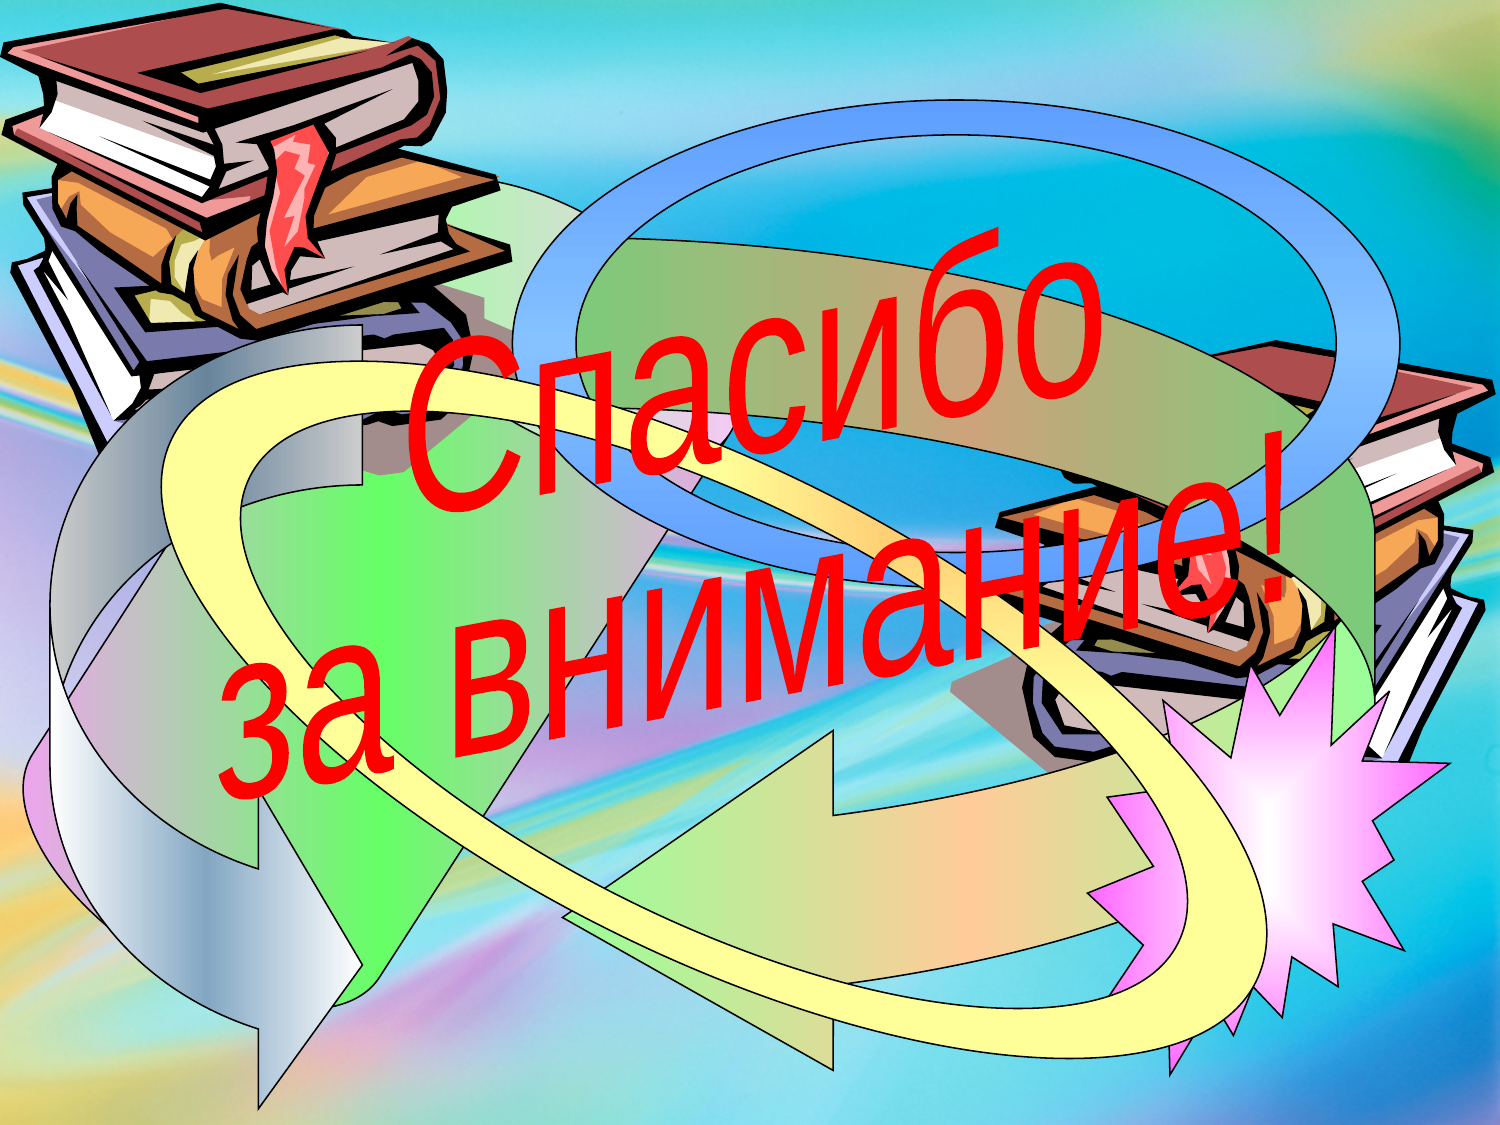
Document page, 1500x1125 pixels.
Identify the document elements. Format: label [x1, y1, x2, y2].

text_box [0, 0, 1497, 1125]
